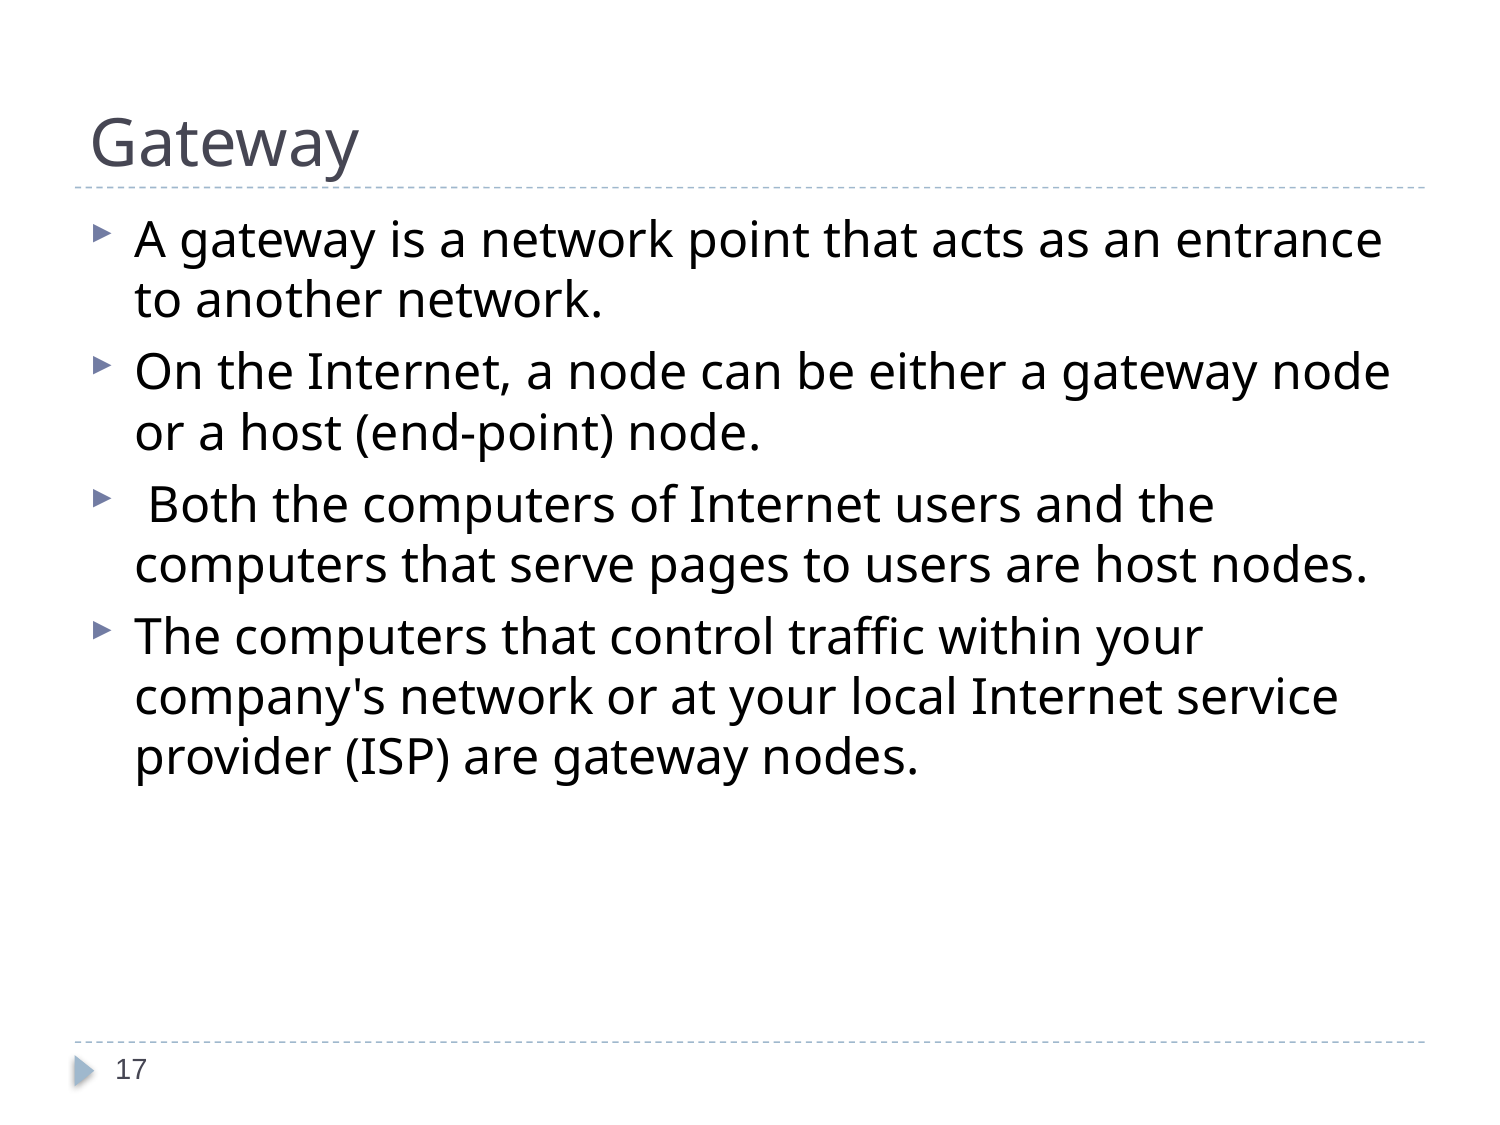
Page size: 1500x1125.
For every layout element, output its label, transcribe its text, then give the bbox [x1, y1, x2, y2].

list A gateway is a network point that acts as an entrance to another network. On the Internet, a node can be either a gateway node or a host (end-point) node. Both the computers of Internet users and the computers that serve pages to users are host nodes. The computers that control traffic within your company's network or at your local Internet service provider (ISP) are gateway nodes. [75, 200, 1425, 1010]
title Gateway [75, 24, 1425, 188]
slide_number 17 [100, 1042, 426, 1103]
